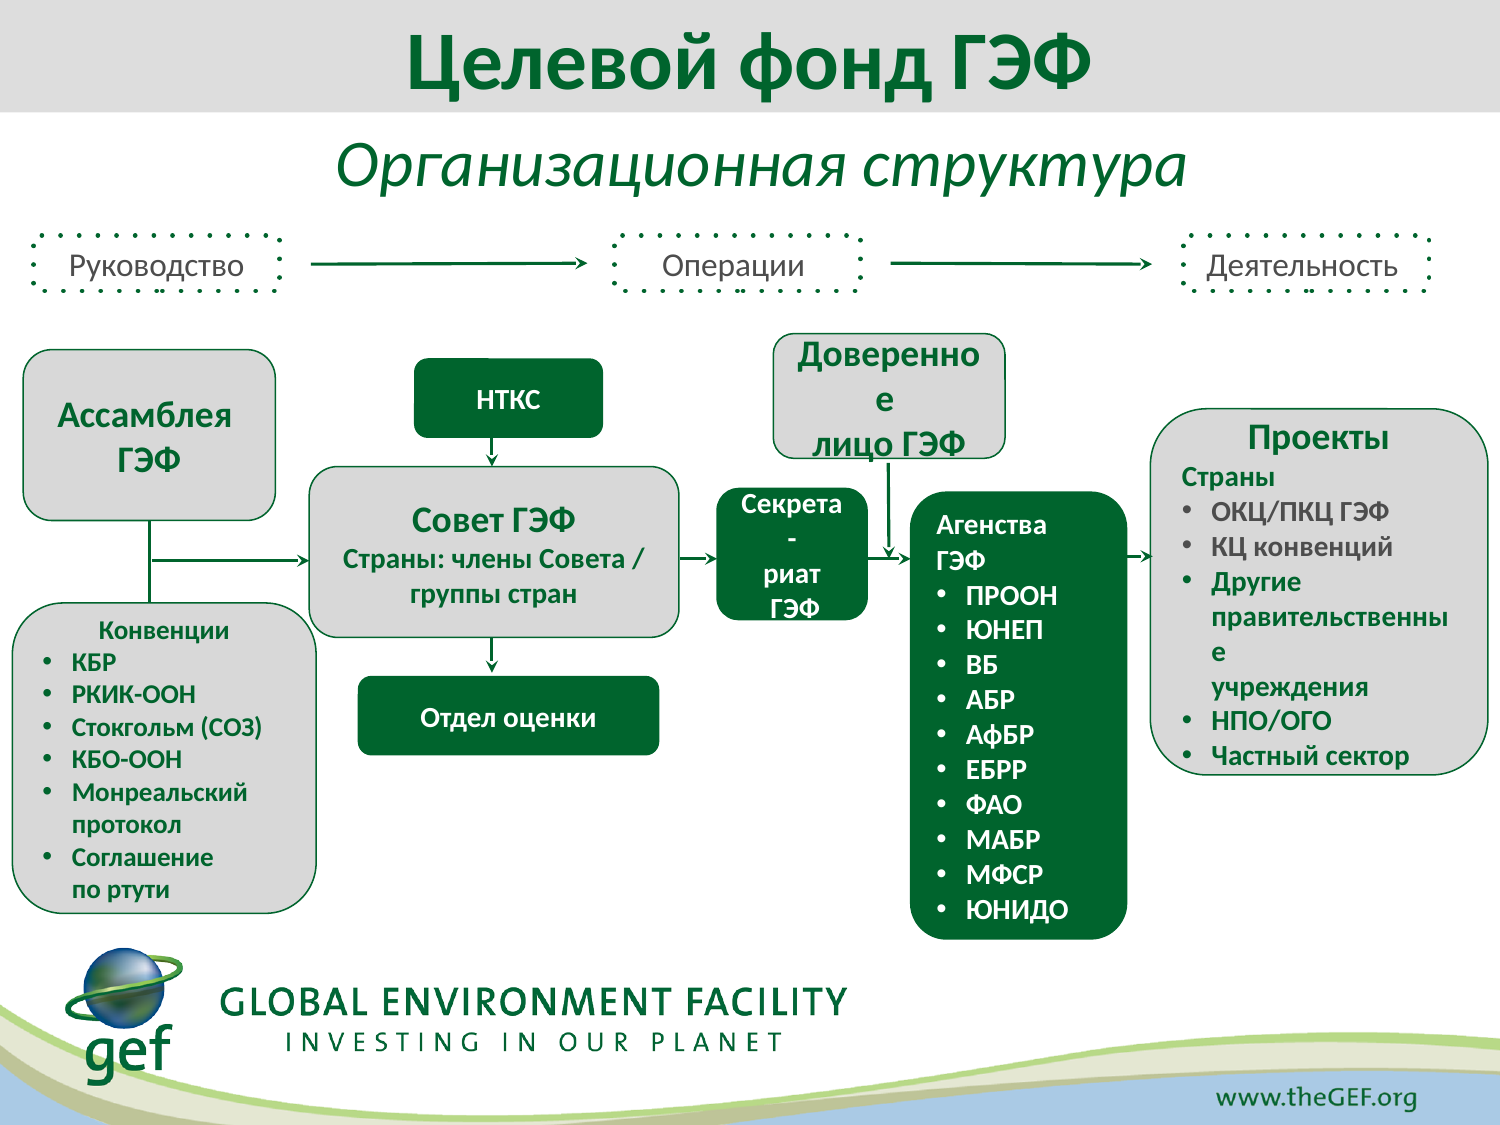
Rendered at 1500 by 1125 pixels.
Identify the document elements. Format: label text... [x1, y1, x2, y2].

title Организационная структура [87, 113, 1438, 220]
text_box Совет ГЭФ Страны: члены Совета / группы стран [309, 466, 679, 638]
text_box Агенства ГЭФ ПРООН ЮНЕП ВБ АБР АфБР ЕБРР ФАО МАБР МФСР ЮНИДО [910, 492, 1127, 939]
text_box Доверенное лицо ГЭФ [773, 333, 1006, 459]
text_box Отдел оценки [358, 676, 659, 755]
picture [0, 920, 1500, 1125]
text_box Секрета- риат ГЭФ [717, 488, 868, 620]
text_box Конвенции КБР РКИК-ООН Стокгольм (СОЗ) КБО-ООН Монреальский протокол Соглашение по ртути [12, 602, 317, 914]
text_box Руководство [33, 235, 280, 291]
text_box Операции [614, 235, 861, 291]
text_box Проекты Страны ОКЦ/ПКЦ ГЭФ КЦ конвенций Другие правительственные учреждения НПО/ОГО Частный сектор [1150, 408, 1488, 775]
text_box НТКС [414, 358, 603, 438]
text_box Деятельность [1183, 235, 1430, 291]
text_box Целевой фонд ГЭФ [0, 0, 1500, 113]
text_box Ассамблея ГЭФ [23, 349, 276, 521]
